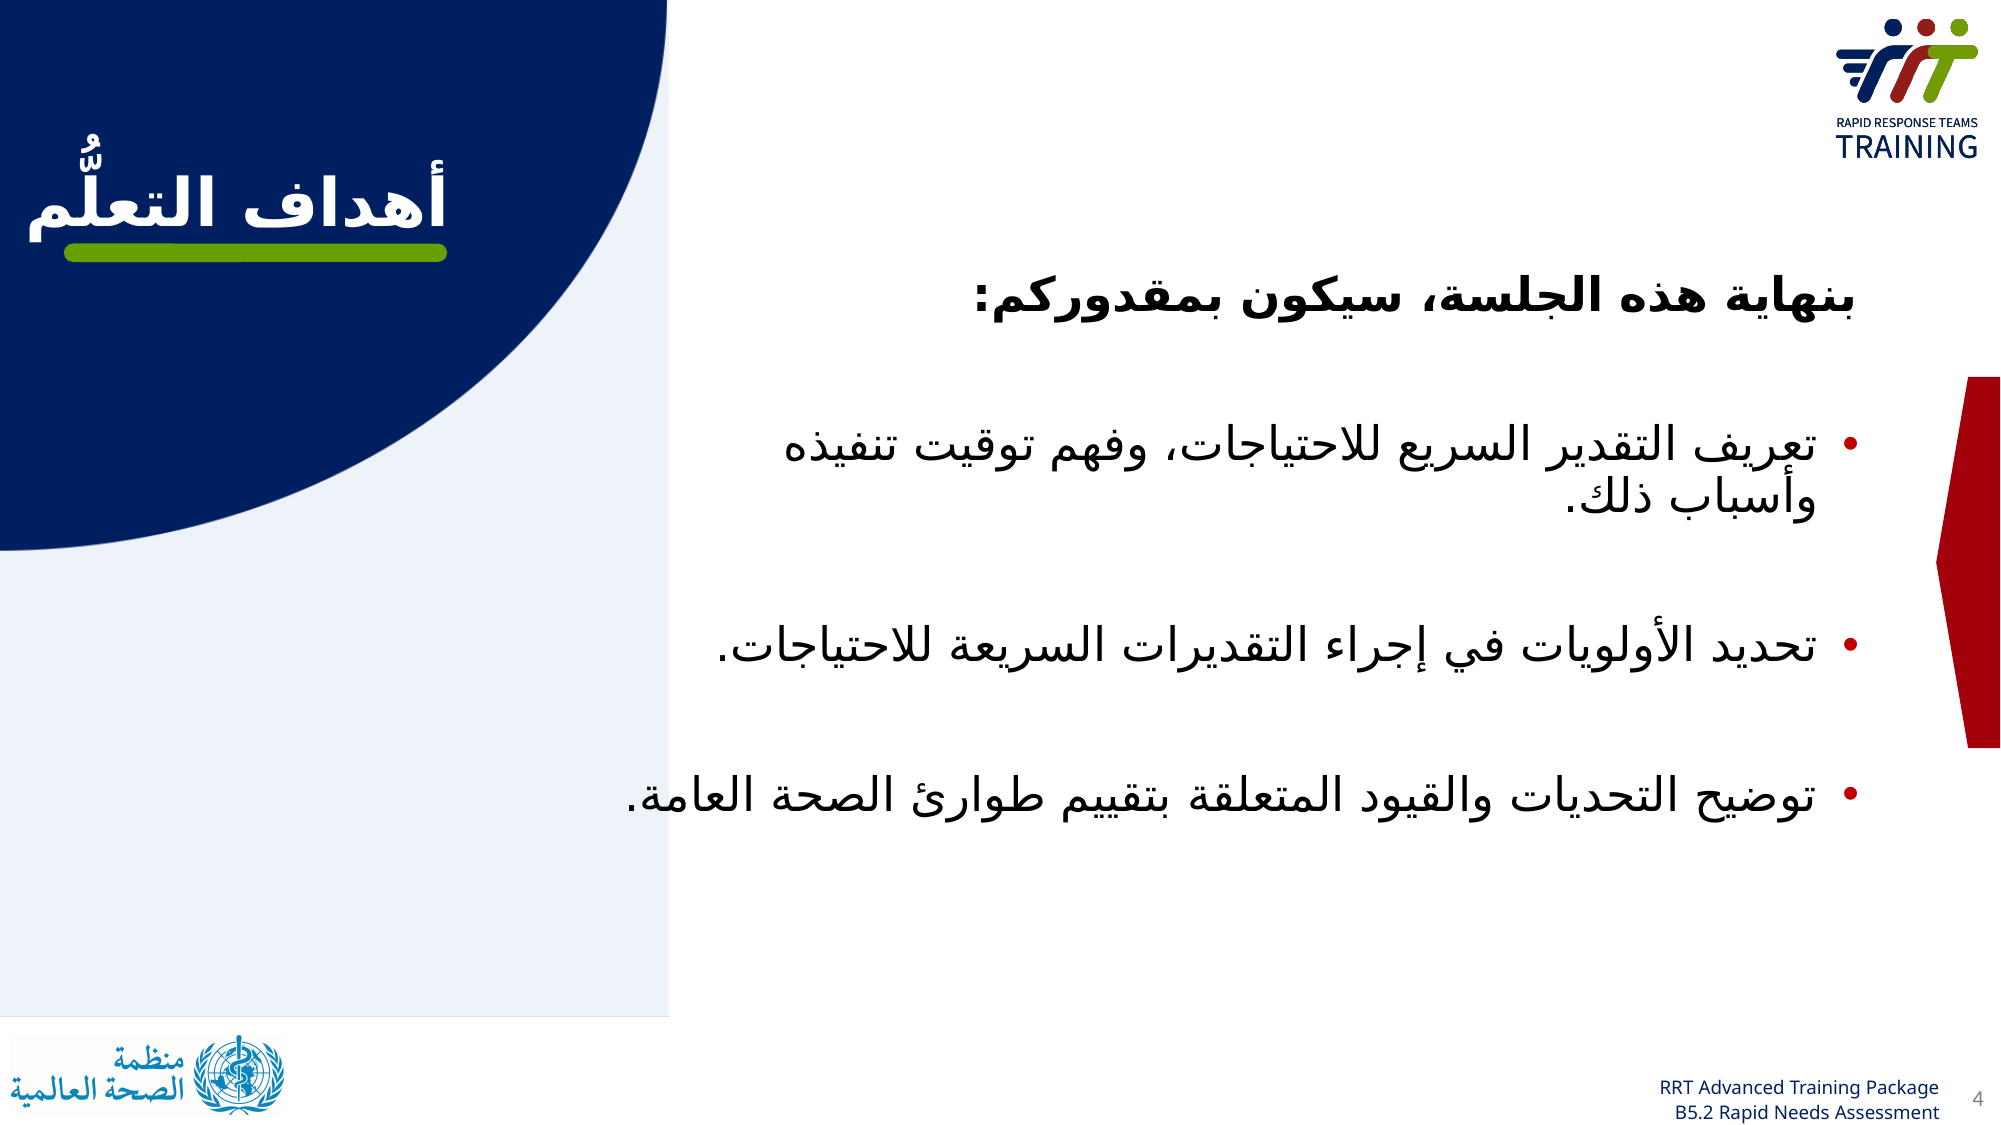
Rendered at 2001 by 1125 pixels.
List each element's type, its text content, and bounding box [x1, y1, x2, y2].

title أهداف التعلُّم [24, 102, 451, 242]
picture [241, 1050, 247, 1059]
picture [11, 1035, 284, 1115]
picture [1835, 19, 1978, 167]
picture [0, 0, 669, 1018]
list بنهاية هذه الجلسة، سيكون بمقدوركم: تعريف التقدير السريع للاحتياجات، وفهم توقيت تنفيذه وأسباب ذلك. تحديد الأولويات في إجراء التقديرات السريعة للاحتياجات. توضيح التحديات والقيود المتعلقة بتقييم طوارئ الصحة العامة. [622, 269, 1859, 856]
